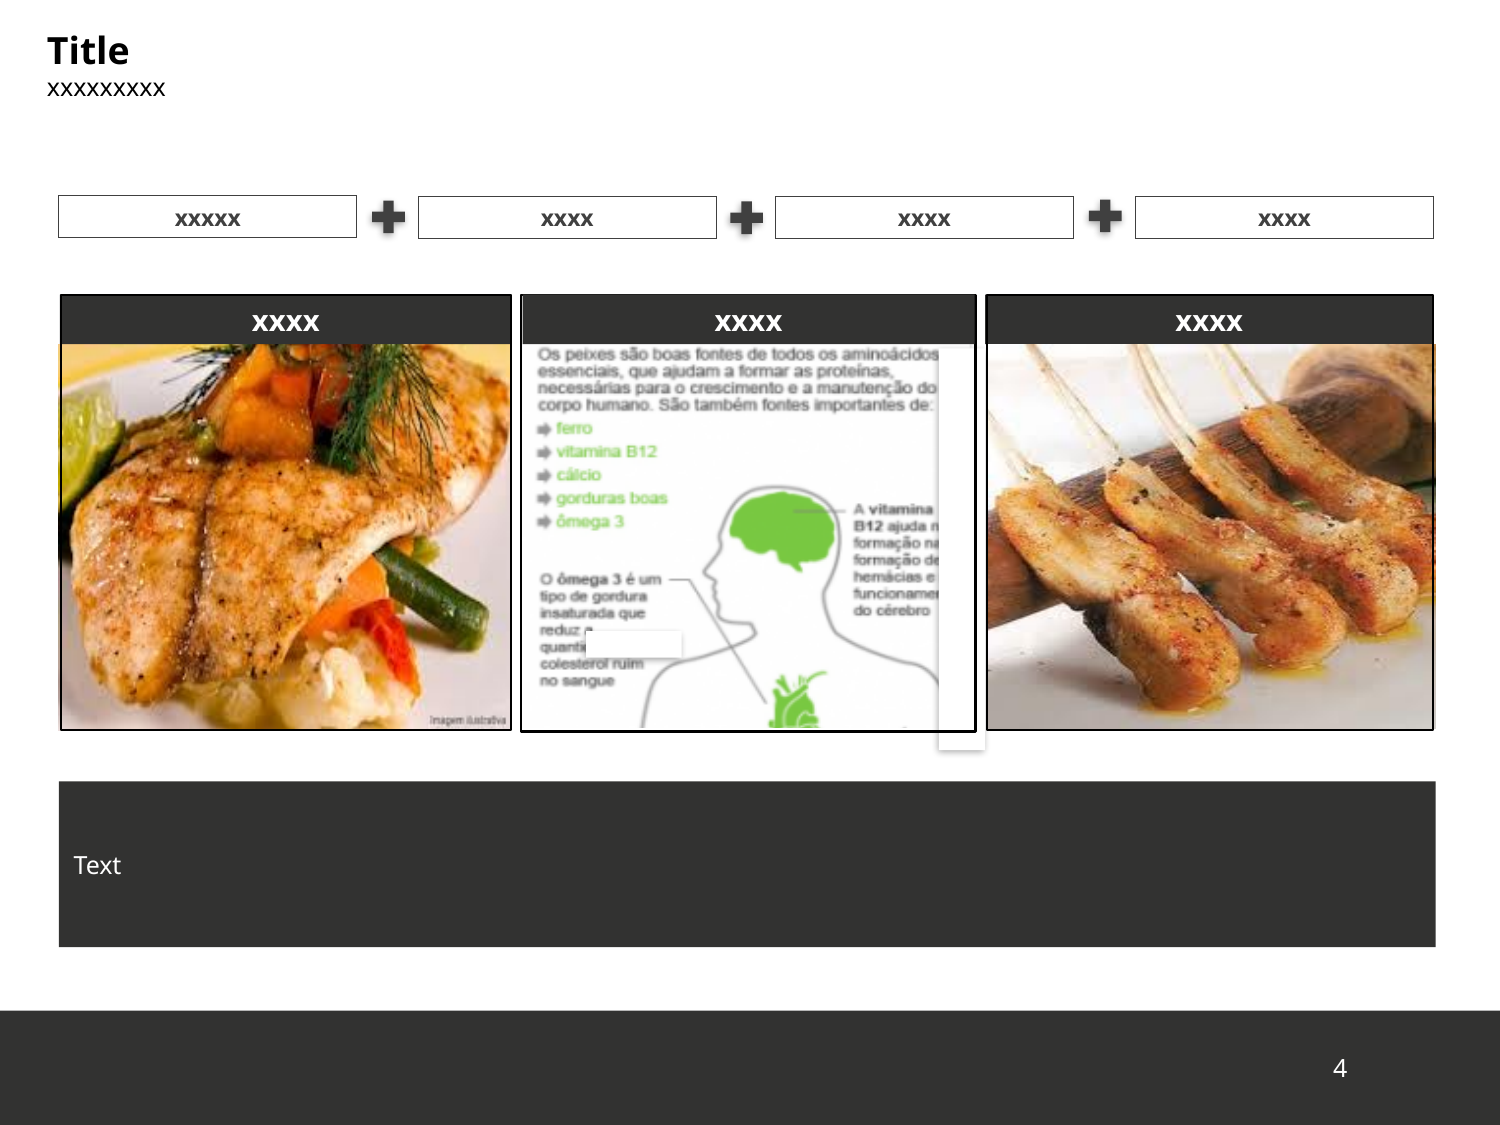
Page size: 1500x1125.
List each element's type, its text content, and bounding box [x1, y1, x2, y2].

text_box xxxx [418, 196, 717, 239]
text_box Title xxxxxxxxx [46, 26, 1500, 102]
picture [522, 335, 976, 728]
text_box [730, 201, 764, 235]
text_box Text [58, 781, 1436, 948]
text_box xxxx [775, 196, 1074, 239]
text_box [371, 200, 406, 234]
text_box xxxxx [58, 195, 357, 238]
text_box xxxx [522, 294, 975, 335]
text_box xxxx [1135, 196, 1434, 239]
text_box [58, 294, 512, 731]
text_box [984, 294, 1436, 731]
text_box [1088, 199, 1122, 233]
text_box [585, 348, 986, 751]
